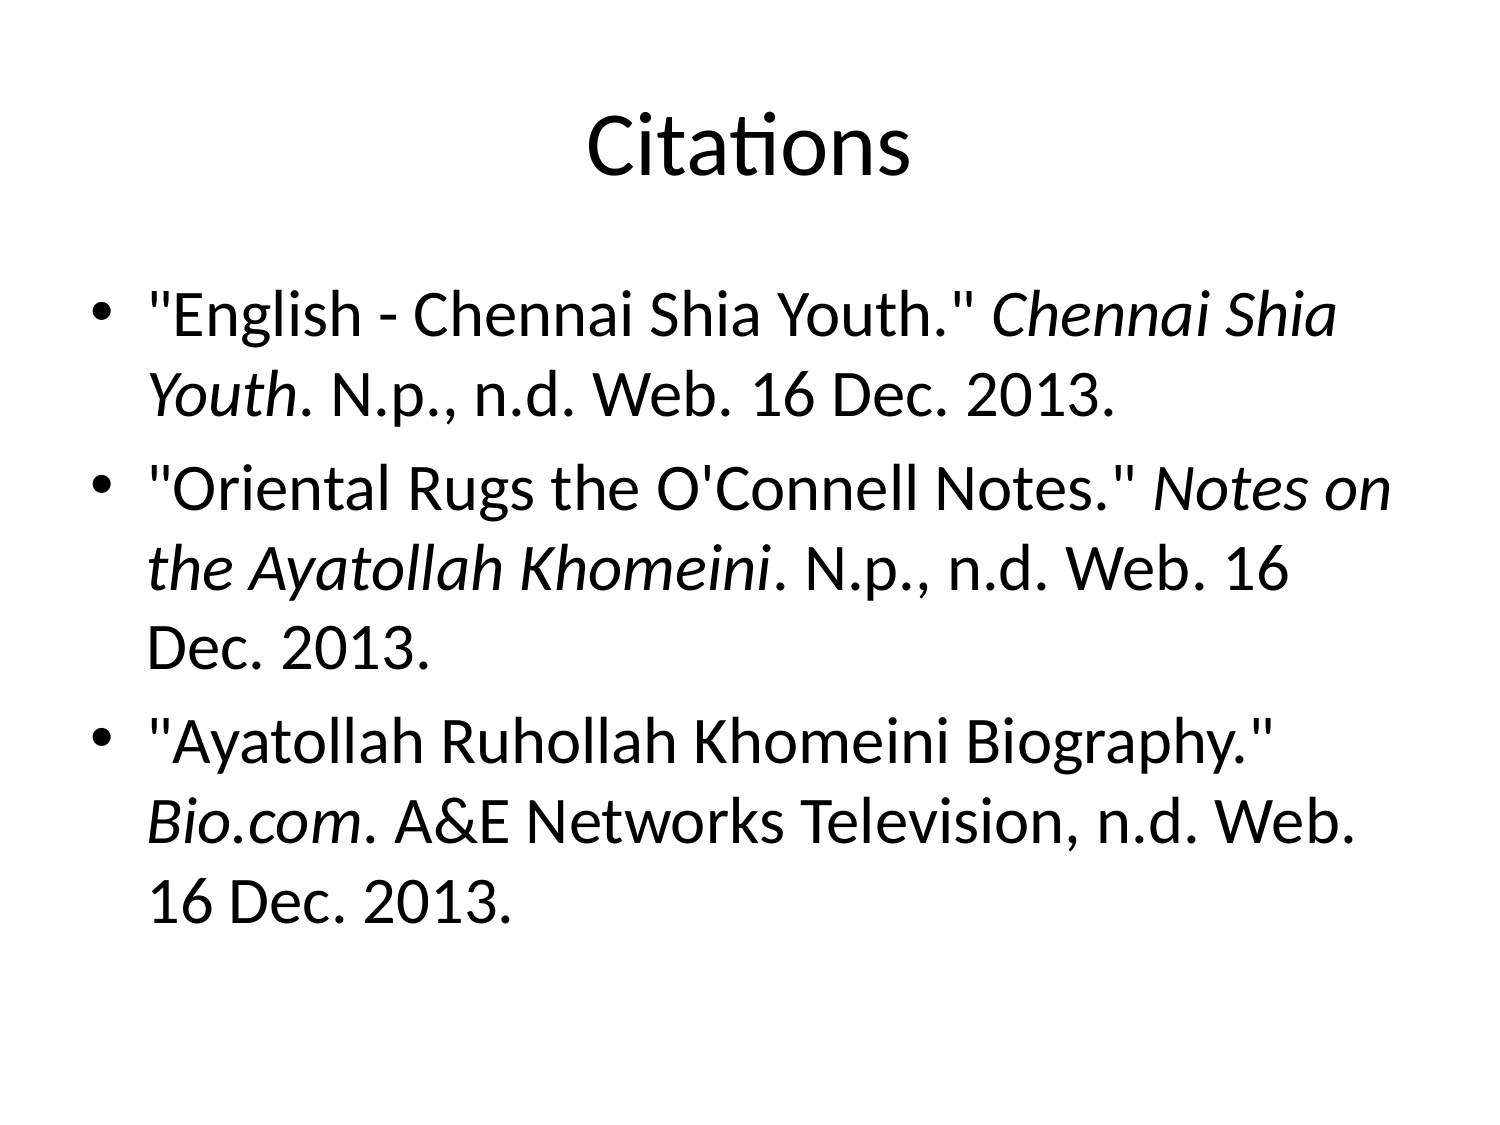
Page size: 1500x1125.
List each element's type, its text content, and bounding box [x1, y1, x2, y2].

list "English - Chennai Shia Youth." Chennai Shia Youth. N.p., n.d. Web. 16 Dec. 2013. "Oriental Rugs the O'Connell Notes." Notes on the Ayatollah Khomeini. N.p., n.d. Web. 16 Dec. 2013. "Ayatollah Ruhollah Khomeini Biography." Bio.com. A&E Networks Television, n.d. Web. 16 Dec. 2013. [75, 262, 1425, 1005]
title Citations [75, 45, 1425, 233]
